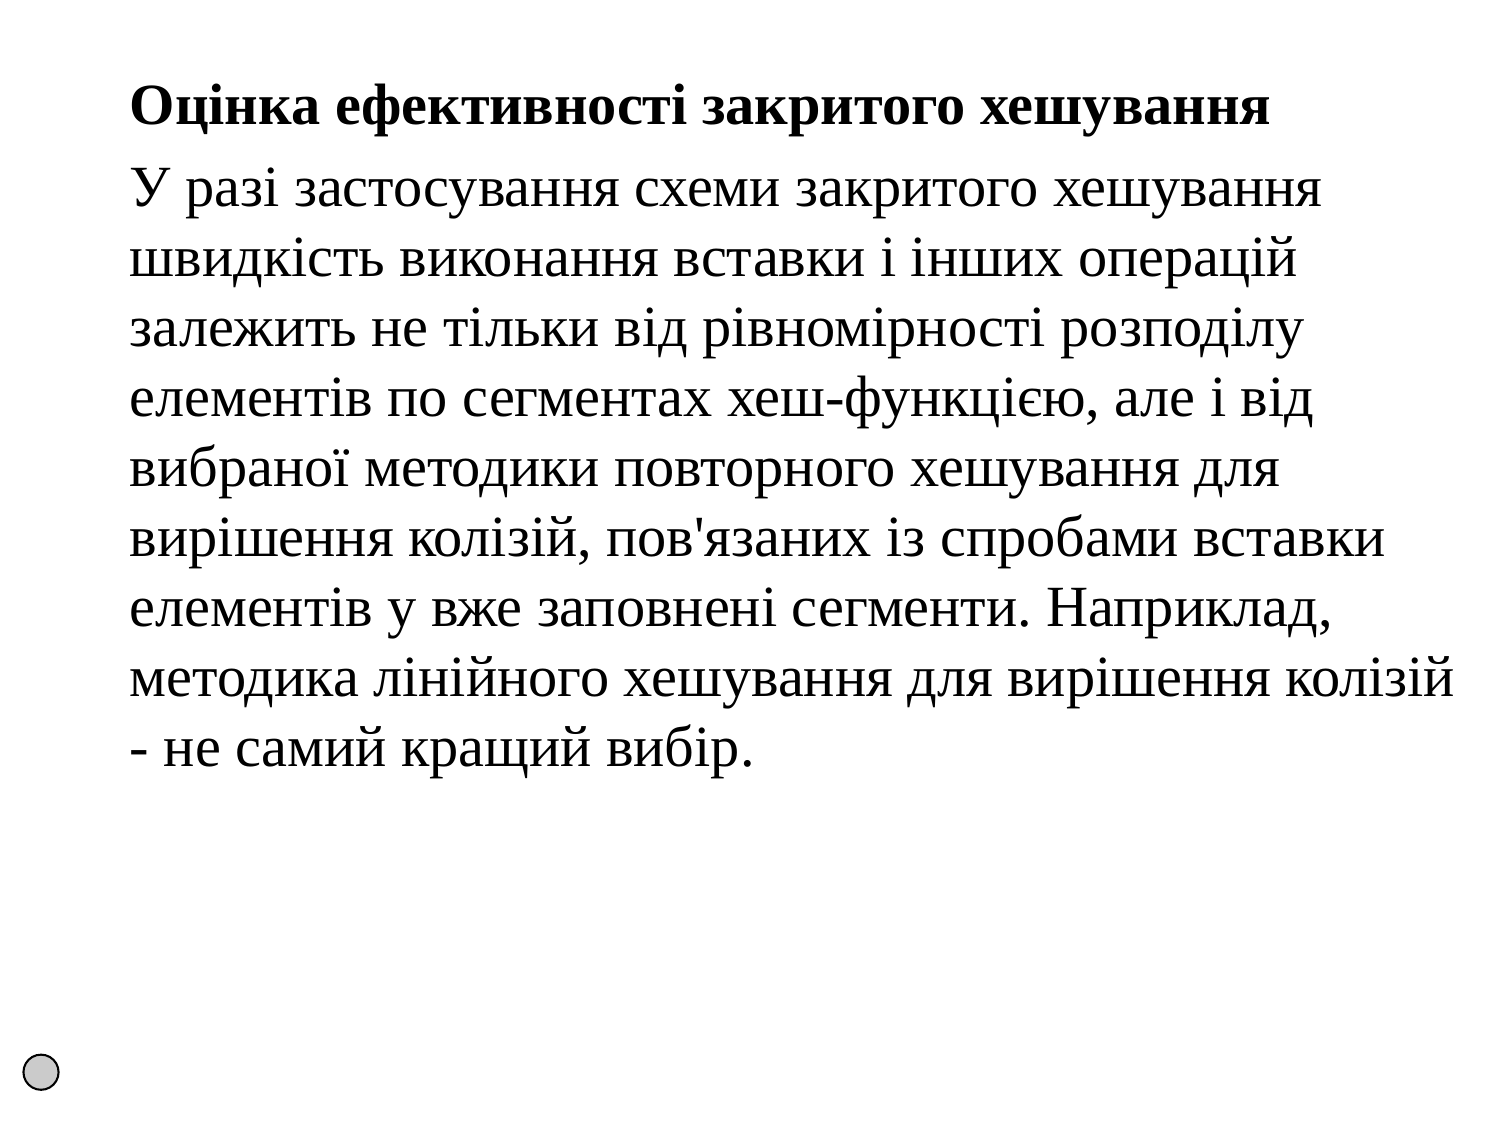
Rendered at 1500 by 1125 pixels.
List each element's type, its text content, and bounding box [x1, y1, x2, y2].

list Оцінка ефективності закритого хешування У разі застосування схеми закритого хешування швидкість виконання вставки і інших операцій залежить не тільки від рівномірності розподілу елементів по сегментах хеш-функцією, але і від вибраної методики повторного хешування для вирішення колізій, пов'язаних із спробами вставки елементів у вже заповнені сегменти. Наприклад, методика лінійного хешування для вирішення колізій - не самий кращий вибір. [0, 58, 1500, 1125]
text_box [23, 1054, 59, 1090]
